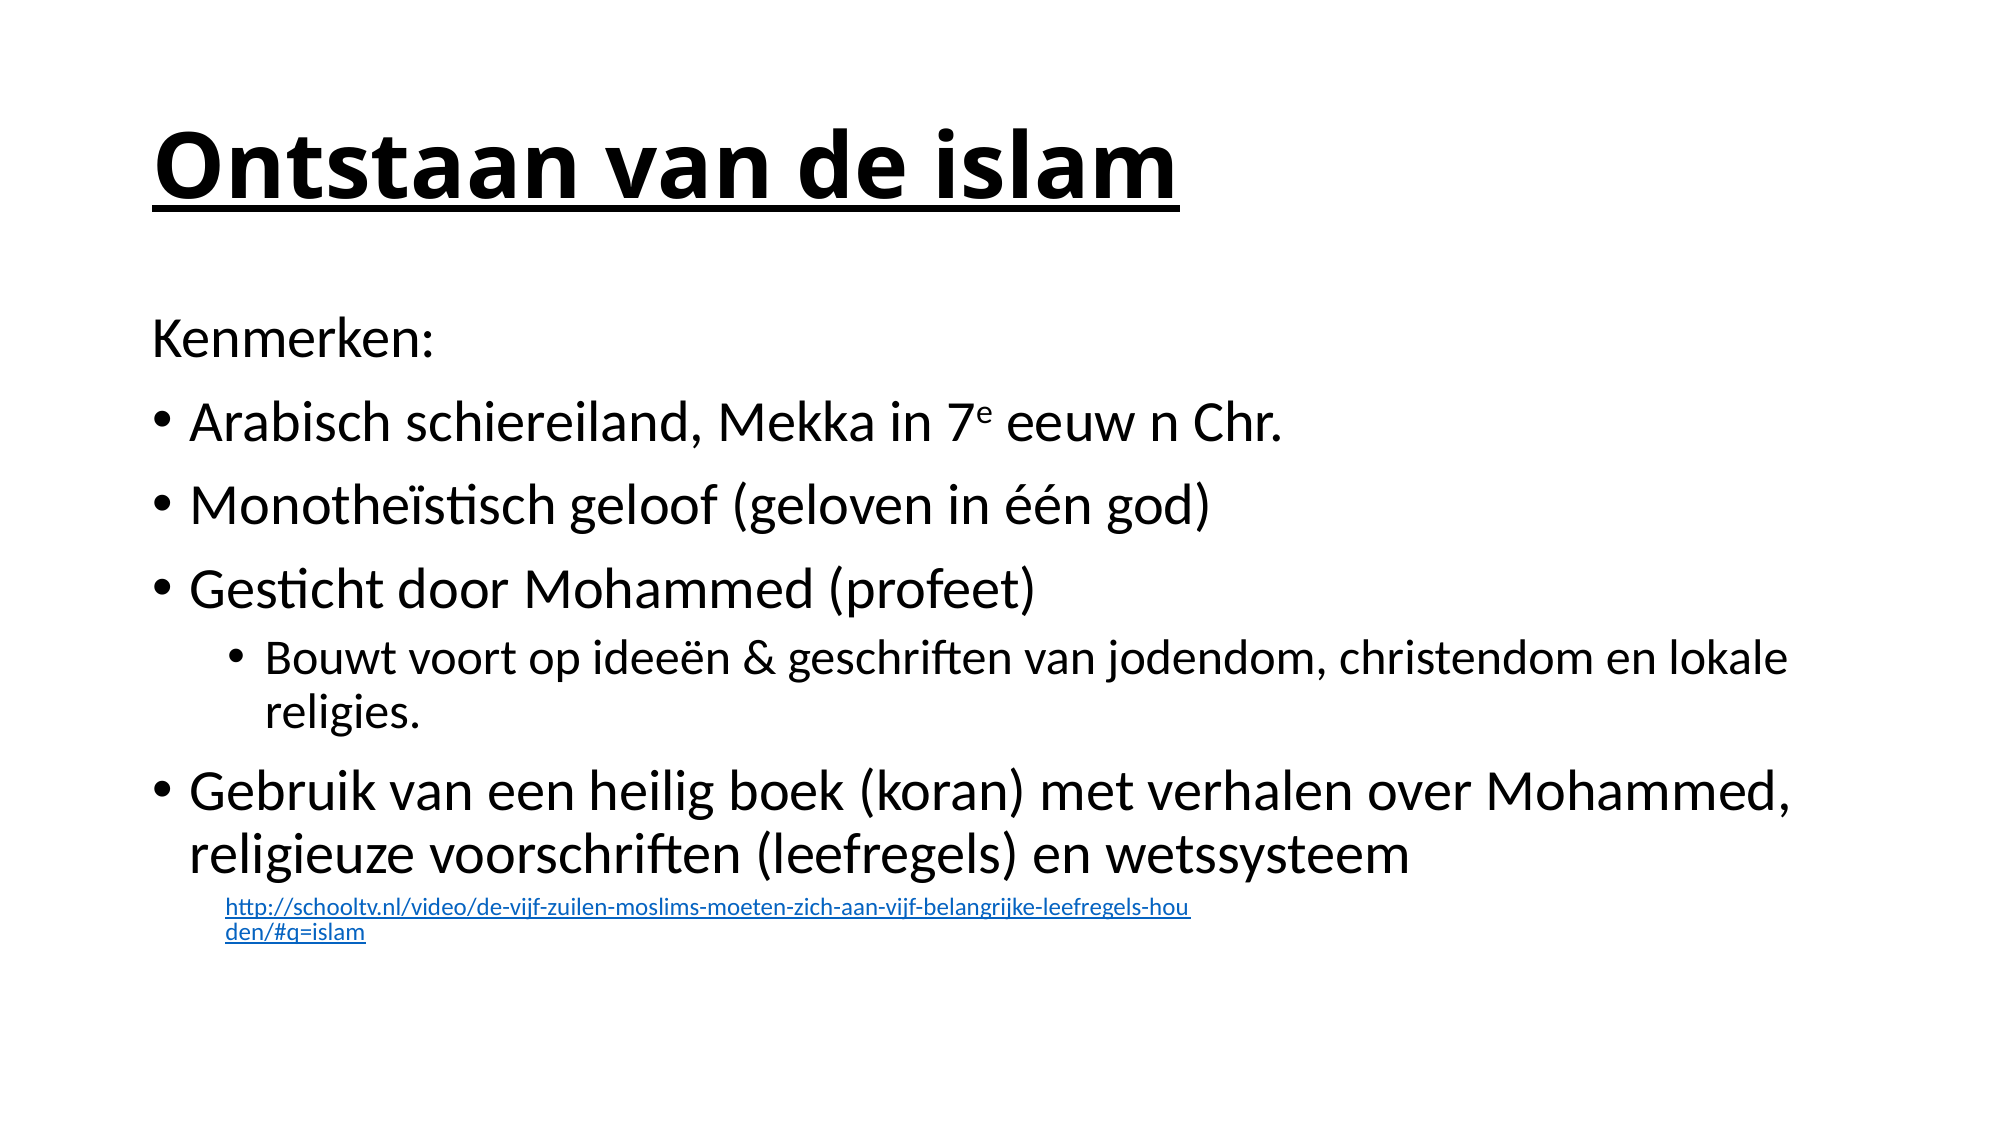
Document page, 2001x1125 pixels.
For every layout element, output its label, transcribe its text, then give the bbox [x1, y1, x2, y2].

list Kenmerken: Arabisch schiereiland, Mekka in 7e eeuw n Chr. Monotheïstisch geloof (geloven in één god) Gesticht door Mohammed (profeet) Bouwt voort op ideeën & geschriften van jodendom, christendom en lokale religies. Gebruik van een heilig boek (koran) met verhalen over Mohammed, religieuze voorschriften (leefregels) en wetssysteem [137, 299, 1863, 1014]
title Ontstaan van de islam [137, 59, 1863, 278]
text_box http://schooltv.nl/video/de-vijf-zuilen-moslims-moeten-zich-aan-vijf-belangrijke-leefregels-houden/#q=islam [210, 883, 1211, 929]
